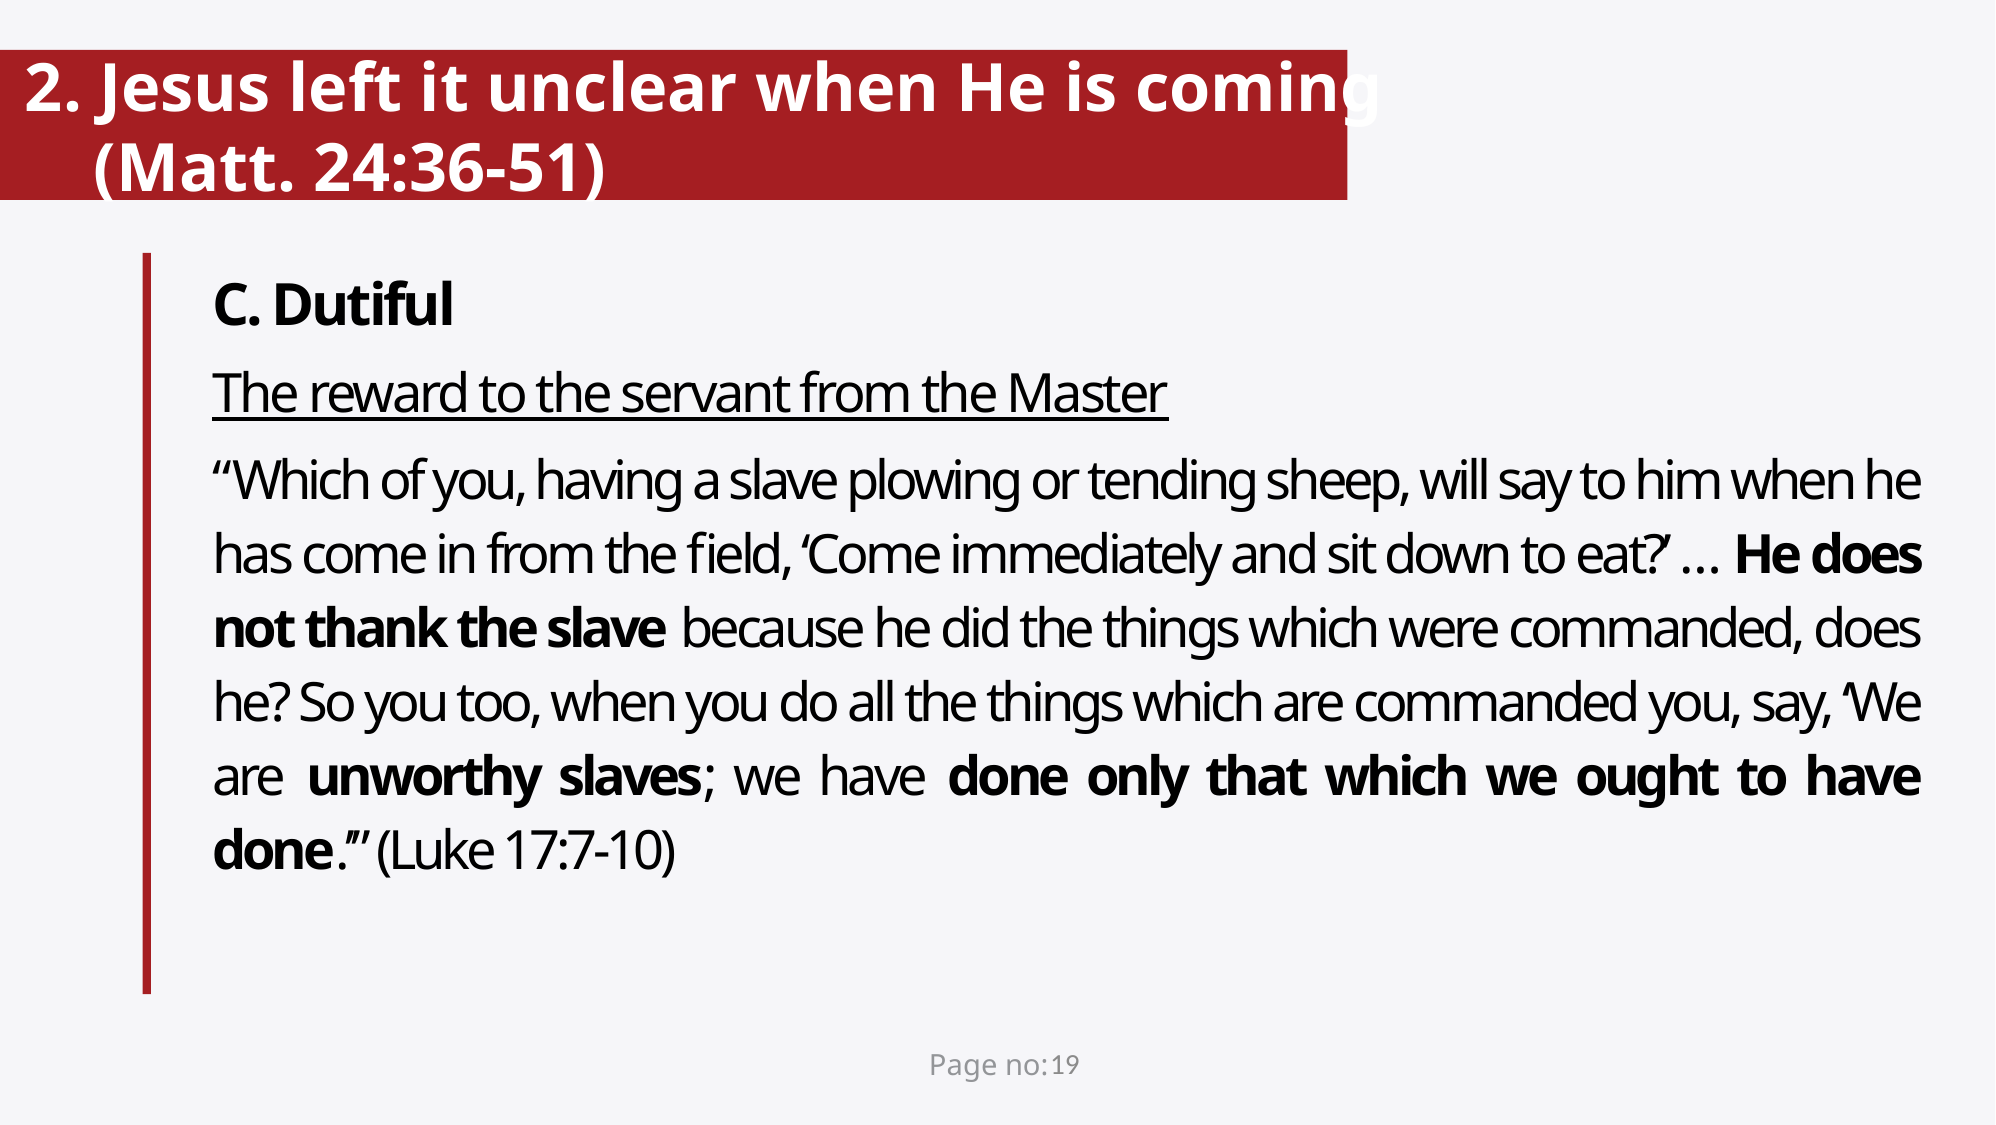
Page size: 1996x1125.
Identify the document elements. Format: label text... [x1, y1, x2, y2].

title 2. Jesus left it unclear when He is coming (Matt. 24:36-51) [10, 62, 1806, 188]
subtitle C. Dutiful The reward to the servant from the Master “Which of you, having a slave plowing or tending sheep, will say to him when he has come in from the field, ‘Come immediately and sit down to eat?’ … He does not thank the slave because he did the things which were commanded, does he? So you too, when you do all the things which are commanded you, say, ‘We are unworthy slaves; we have done only that which we ought to have done.’” (Luke 17:7-10) [197, 249, 1936, 1000]
